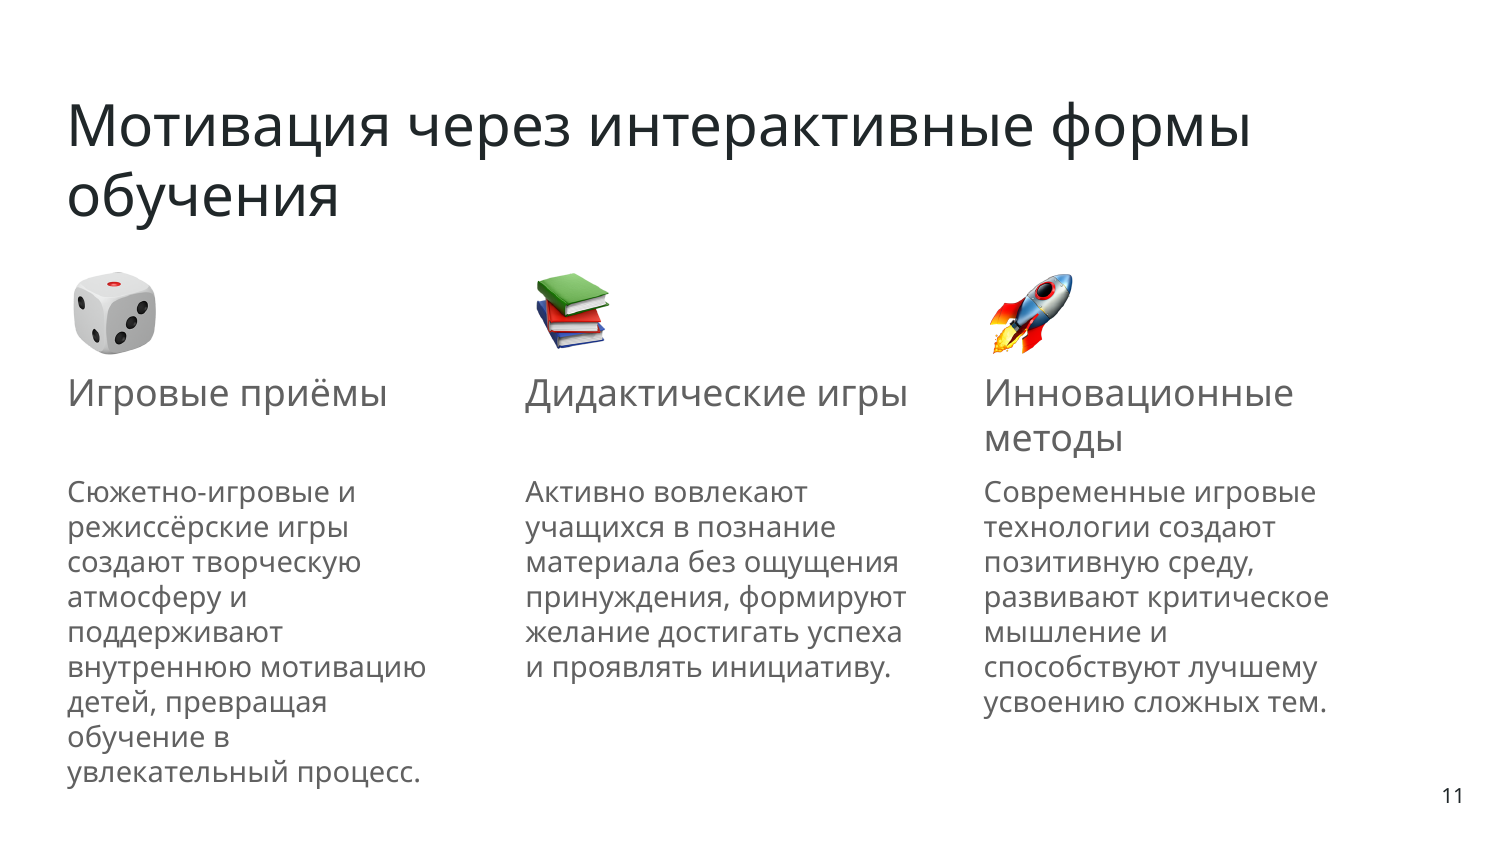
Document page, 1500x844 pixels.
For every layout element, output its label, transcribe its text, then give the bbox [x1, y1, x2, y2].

slide_number ‹#› [1389, 764, 1480, 830]
title Мотивация через интерактивные формы обучения [51, 72, 1449, 167]
text_box Игровые приёмы [52, 354, 510, 417]
text_box Современные игровые технологии создают позитивную среду, развивают критическое мышление и способствуют лучшему усвоению сложных тем. [968, 458, 1386, 667]
picture [72, 270, 157, 355]
text_box Активно вовлекают учащихся в познание материала без ощущения принуждения, формируют желание достигать успеха и проявлять инициативу. [510, 458, 927, 667]
text_box Сюжетно-игровые и режиссёрские игры создают творческую атмосферу и поддерживают внутреннюю мотивацию детей, превращая обучение в увлекательный процесс. [52, 458, 469, 667]
text_box Инновационные методы [968, 354, 1428, 417]
picture [989, 270, 1074, 355]
picture [530, 270, 615, 355]
text_box Дидактические игры [510, 354, 968, 417]
